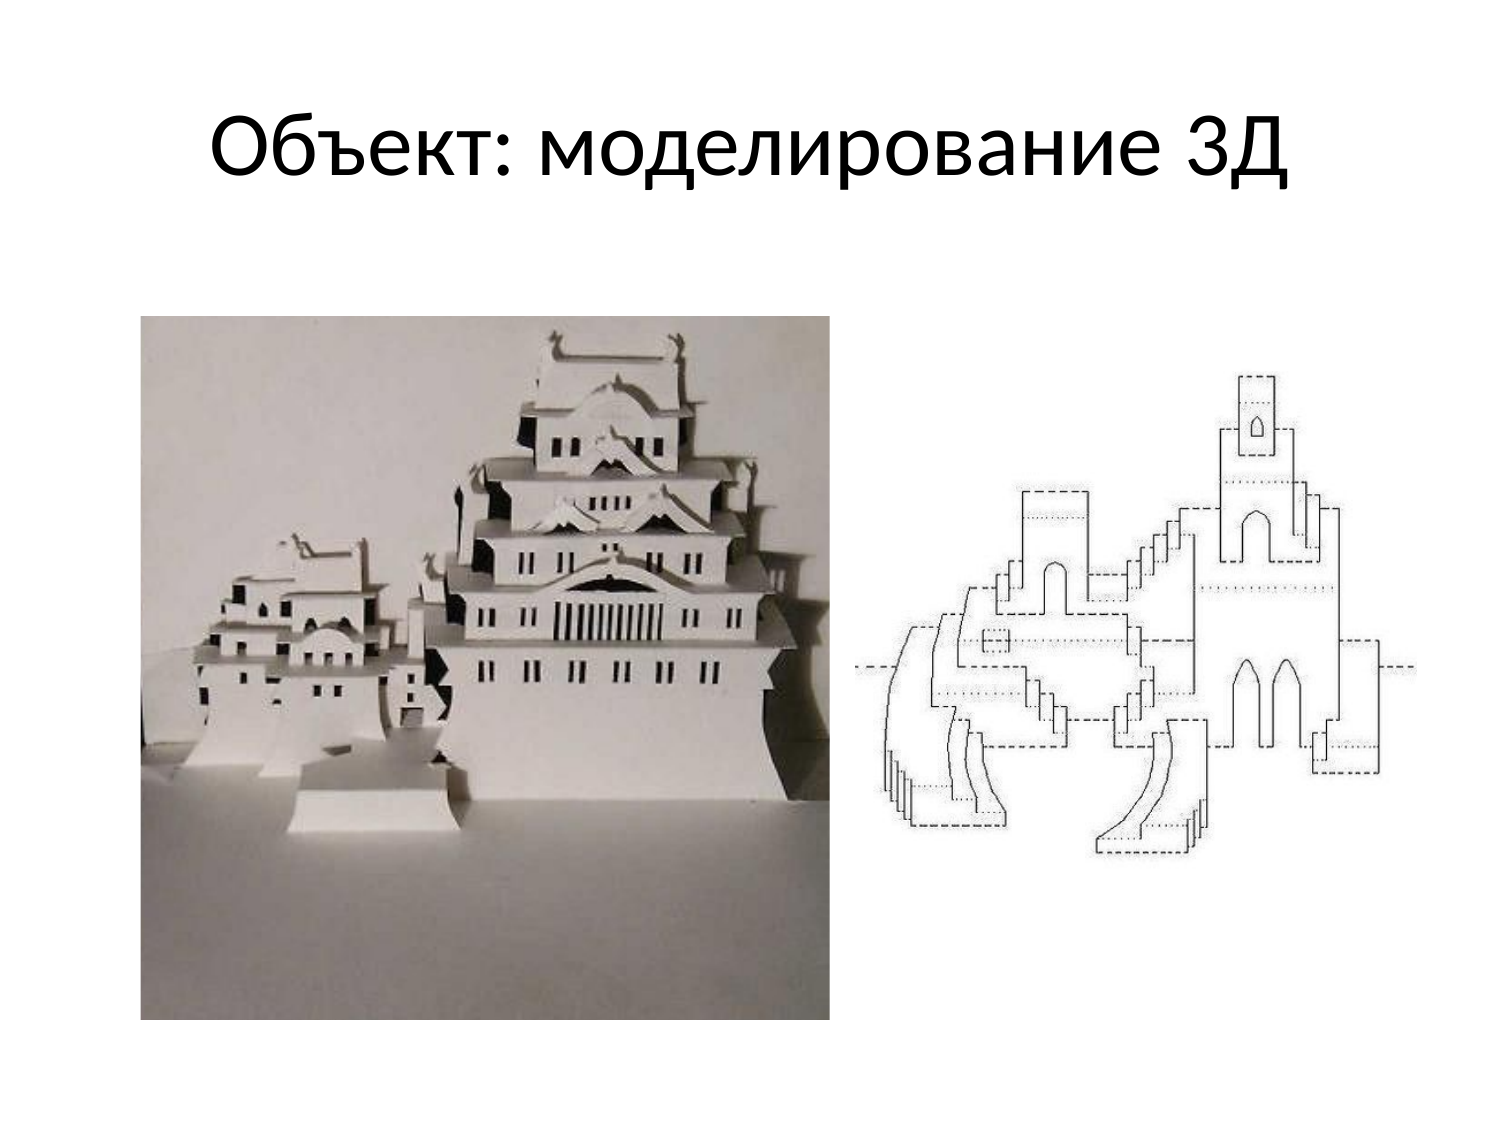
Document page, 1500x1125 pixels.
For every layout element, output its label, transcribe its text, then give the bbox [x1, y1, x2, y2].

picture [855, 316, 1417, 1012]
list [140, 316, 830, 1020]
title Объект: моделирование 3Д [75, 45, 1425, 233]
